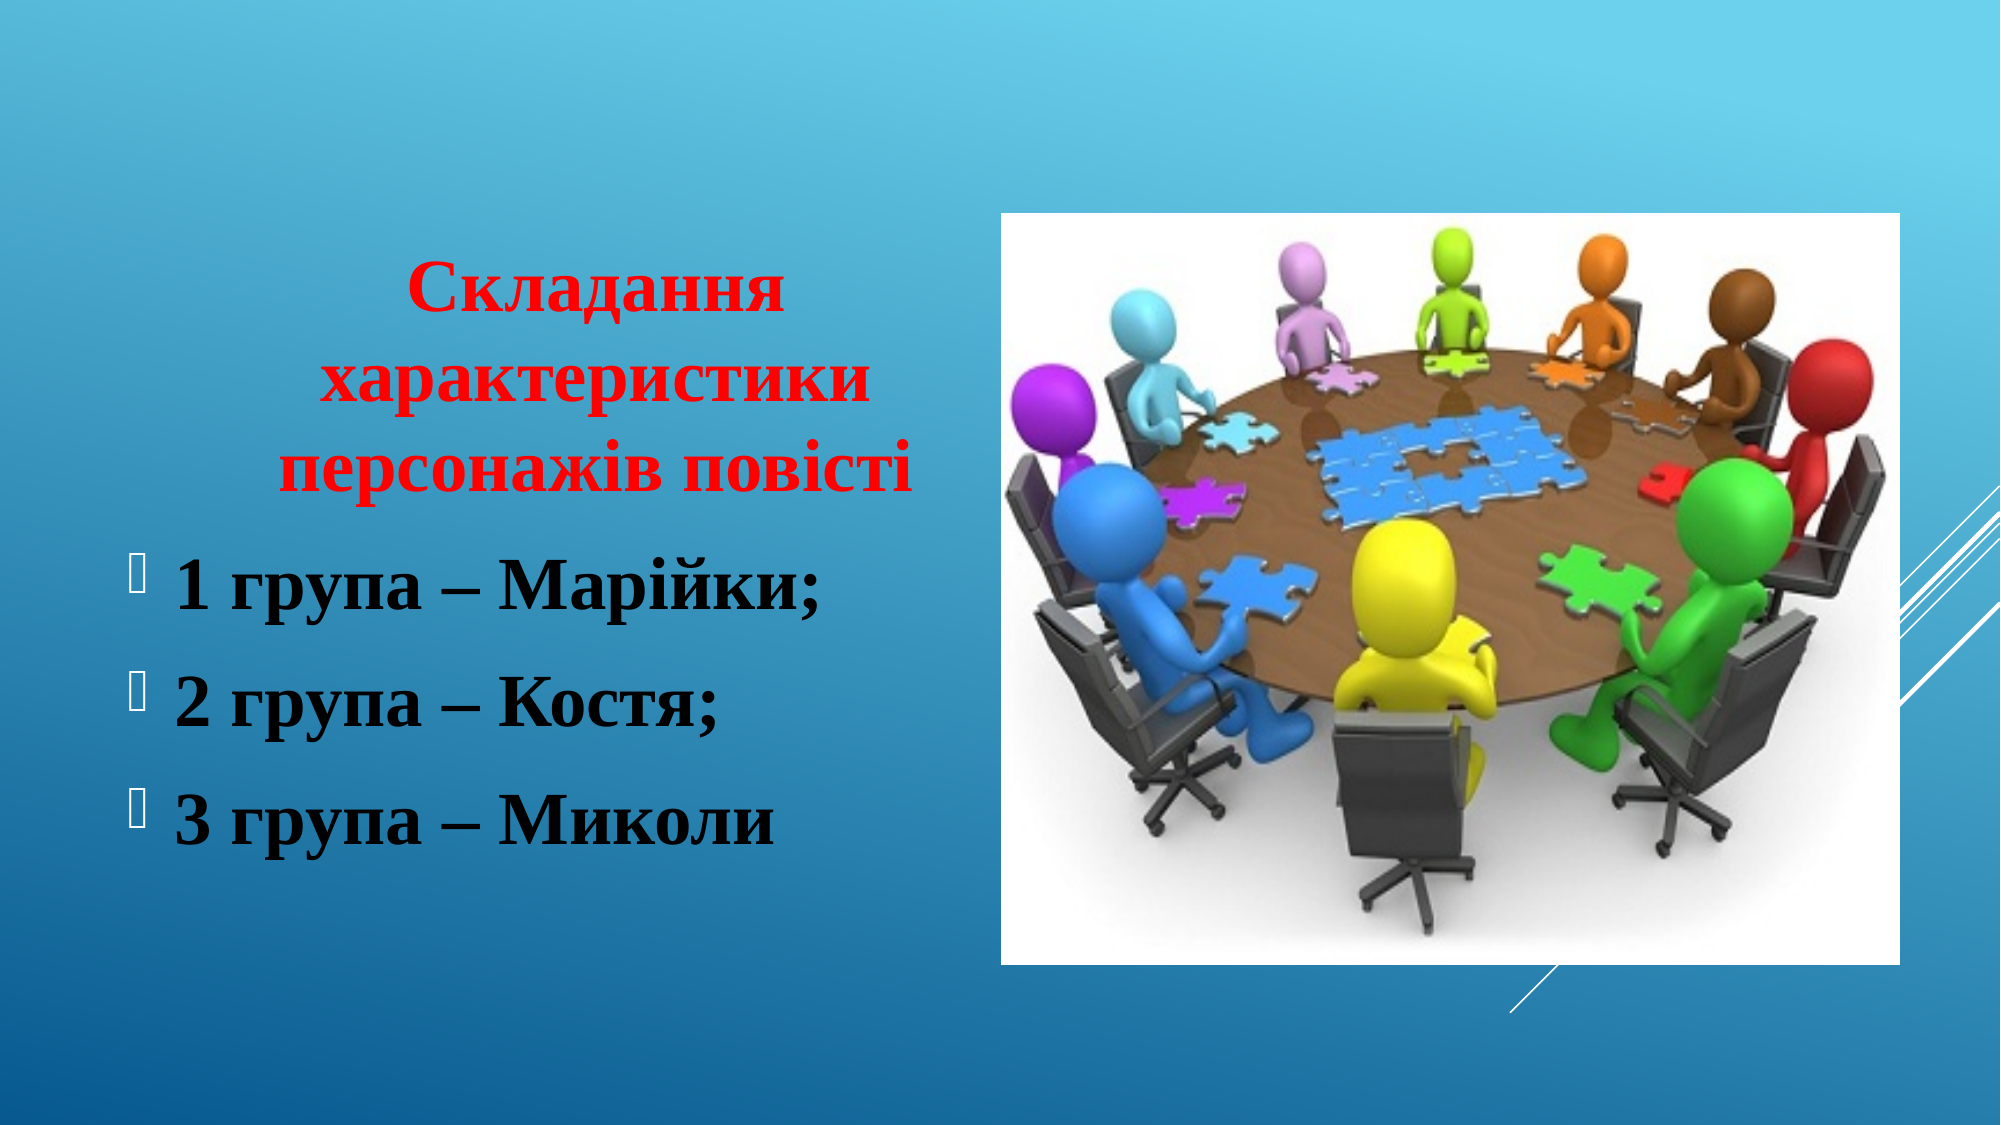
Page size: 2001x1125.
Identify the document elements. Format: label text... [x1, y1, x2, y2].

list Складання характеристики персонажів повісті 1 група – Марійки; 2 група – Костя; 3 група – Миколи [112, 112, 1081, 984]
picture [1001, 213, 1901, 965]
